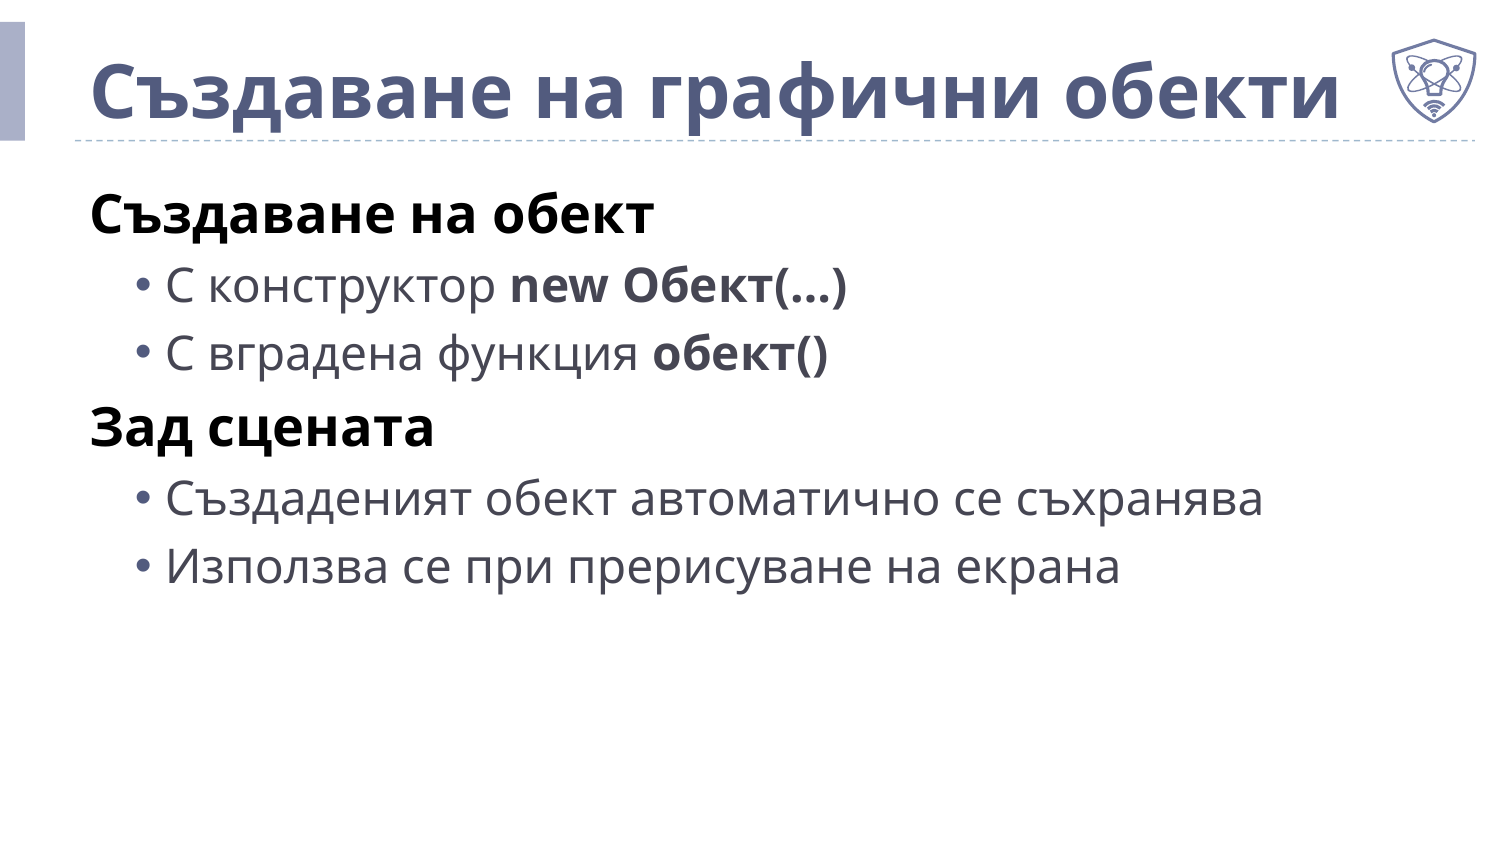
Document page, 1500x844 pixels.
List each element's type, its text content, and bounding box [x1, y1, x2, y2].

title Създаване на графични обекти [75, 18, 1475, 141]
list Създаване на обект С конструктор new Обект(…) С вградена функция обект() Зад сцената Създаденият обект автоматично се съхранява Използва се при прерисуване на екрана [75, 171, 1475, 835]
